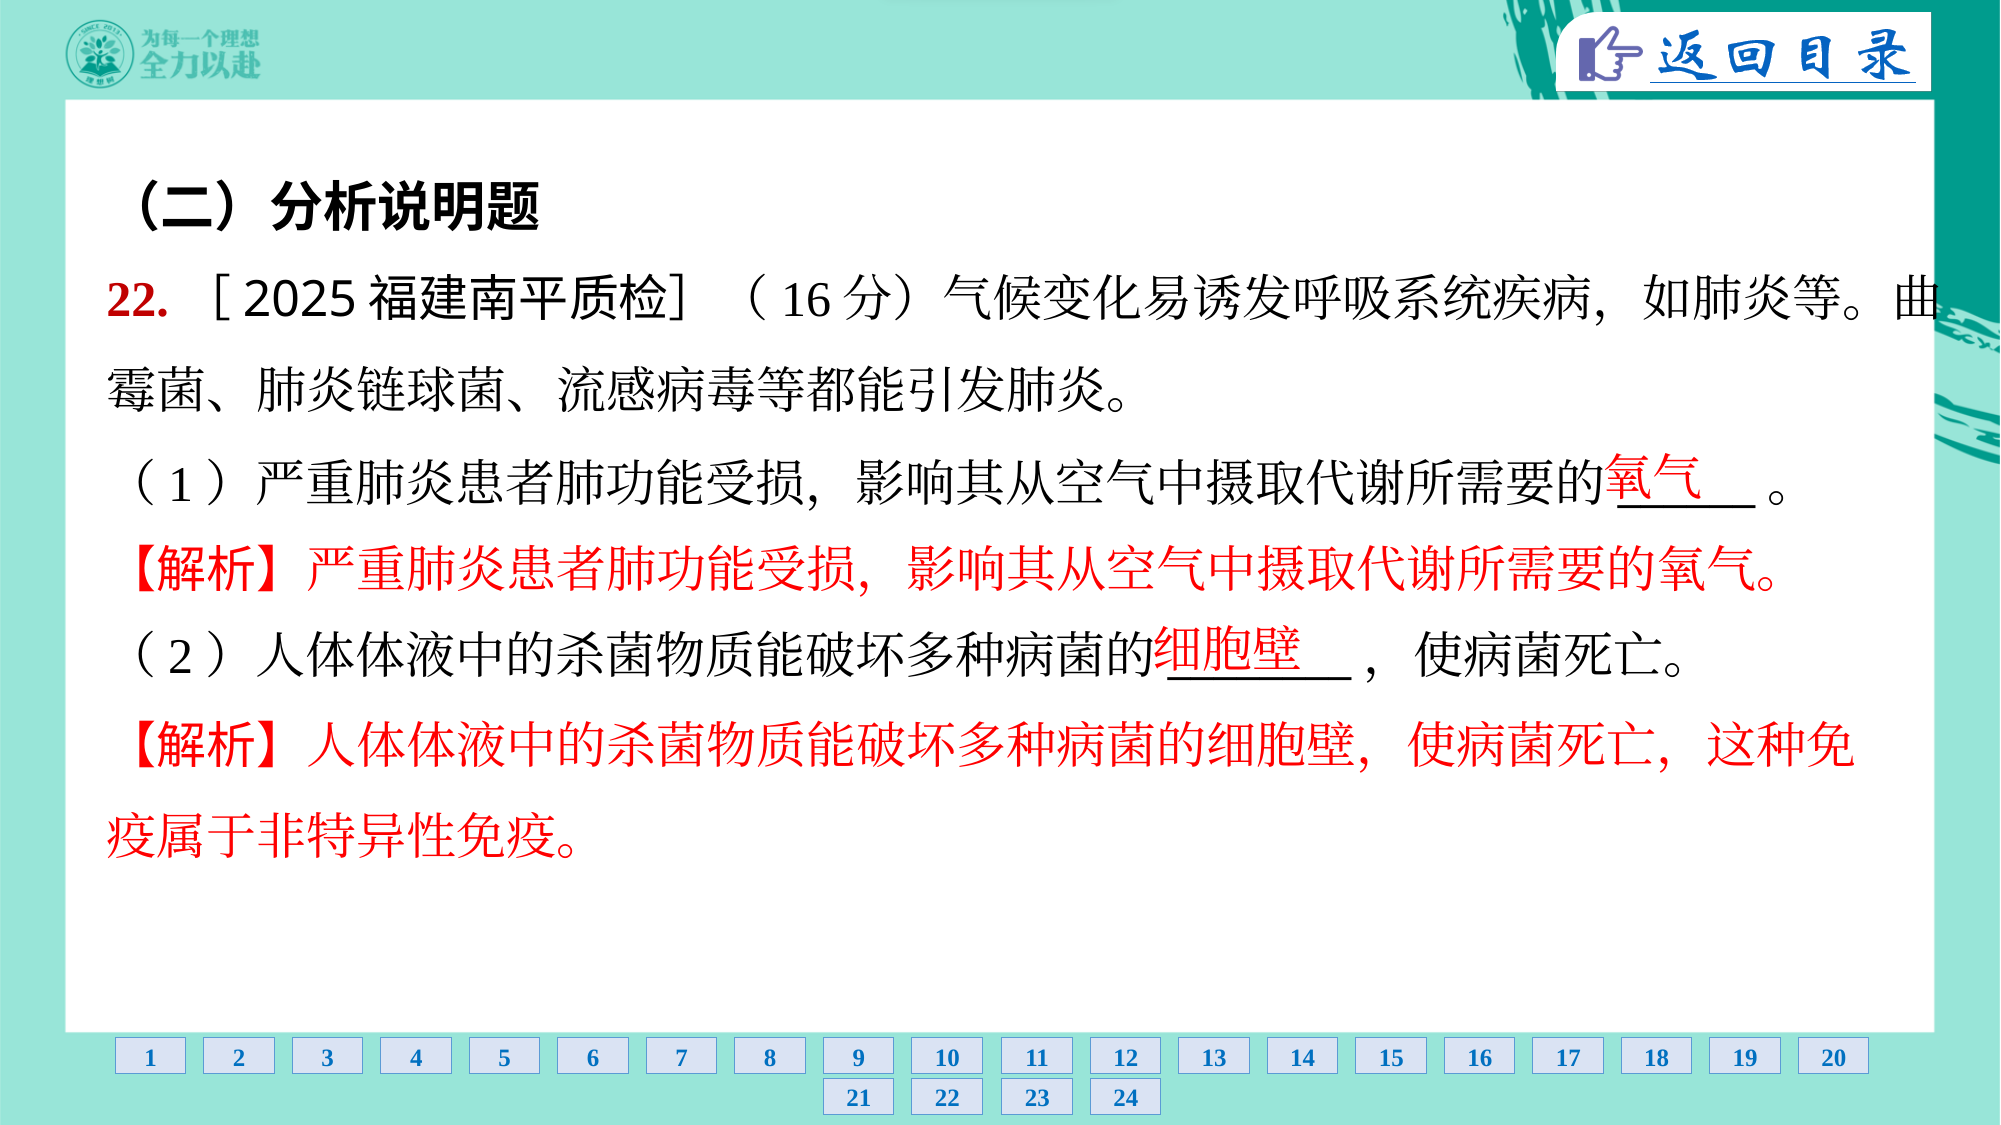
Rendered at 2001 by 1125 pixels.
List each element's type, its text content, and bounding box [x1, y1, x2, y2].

text_box 细胞壁 [1134, 589, 1321, 678]
text_box 22.［2025福建南平质检］（16分）气候变化易诱发呼吸系统疾病，如肺炎等。曲 霉菌、肺炎链球菌、流感病毒等都能引发肺炎。 [106, 235, 1895, 419]
text_box （二）分析说明题 [106, 141, 1895, 235]
text_box 【解析】人体体液中的杀菌物质能破坏多种病菌的细胞壁，使病菌死亡，这种免 疫属于非特异性免疫。 [106, 681, 1895, 865]
text_box 氧气 [1584, 417, 1721, 506]
text_box （1）严重肺炎患者肺功能受损，影响其从空气中摄取代谢所需要的______。 [106, 424, 1895, 510]
text_box 【解析】严重肺炎患者肺功能受损，影响其从空气中摄取代谢所需要的氧气。 [106, 510, 1895, 595]
text_box （2）人体体液中的杀菌物质能破坏多种病菌的________，使病菌死亡。 [106, 595, 1895, 681]
picture [0, 0, 2000, 1125]
